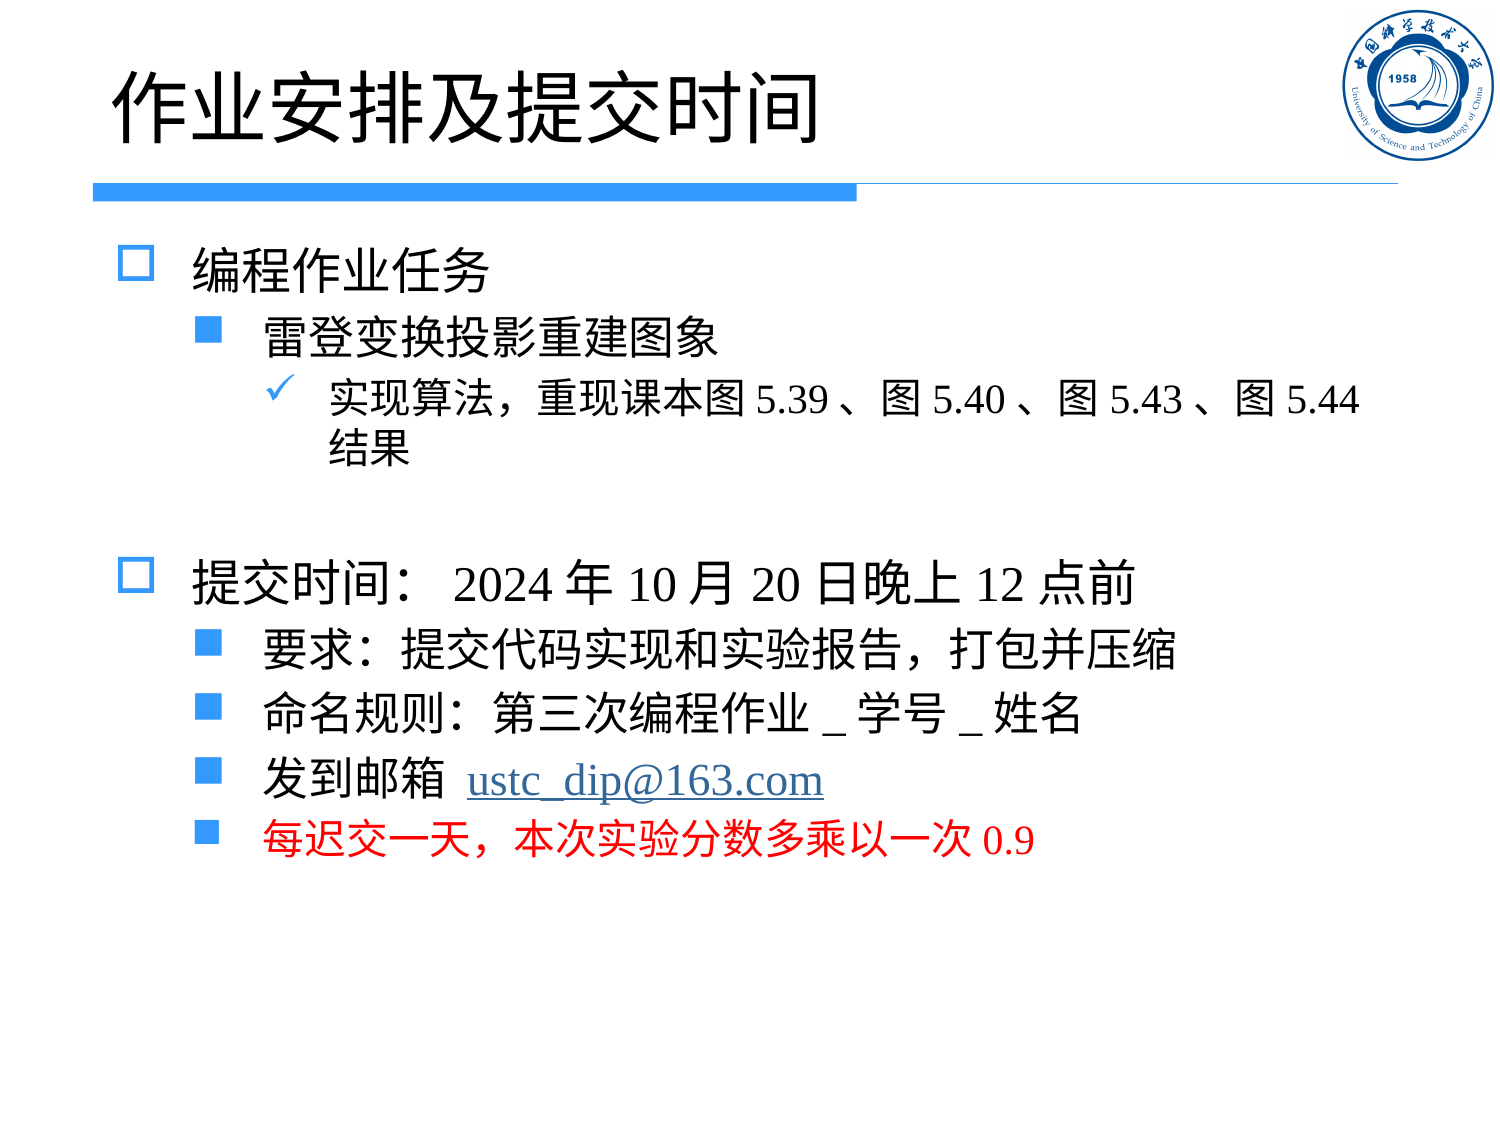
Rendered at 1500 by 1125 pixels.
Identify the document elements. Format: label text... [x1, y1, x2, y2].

list 编程作业任务 雷登变换投影重建图象 实现算法，重现课本图5.39、图5.40、图5.43、图5.44结果 提交时间：2024年10月20日晚上12点前 要求：提交代码实现和实验报告，打包并压缩 命名规则：第三次编程作业_学号_姓名 发到邮箱 ustc_dip@163.com 每迟交一天，本次实验分数多乘以一次0.9 [98, 231, 1412, 1047]
picture [1339, 2, 1494, 161]
title 作业安排及提交时间 [94, 50, 1407, 161]
